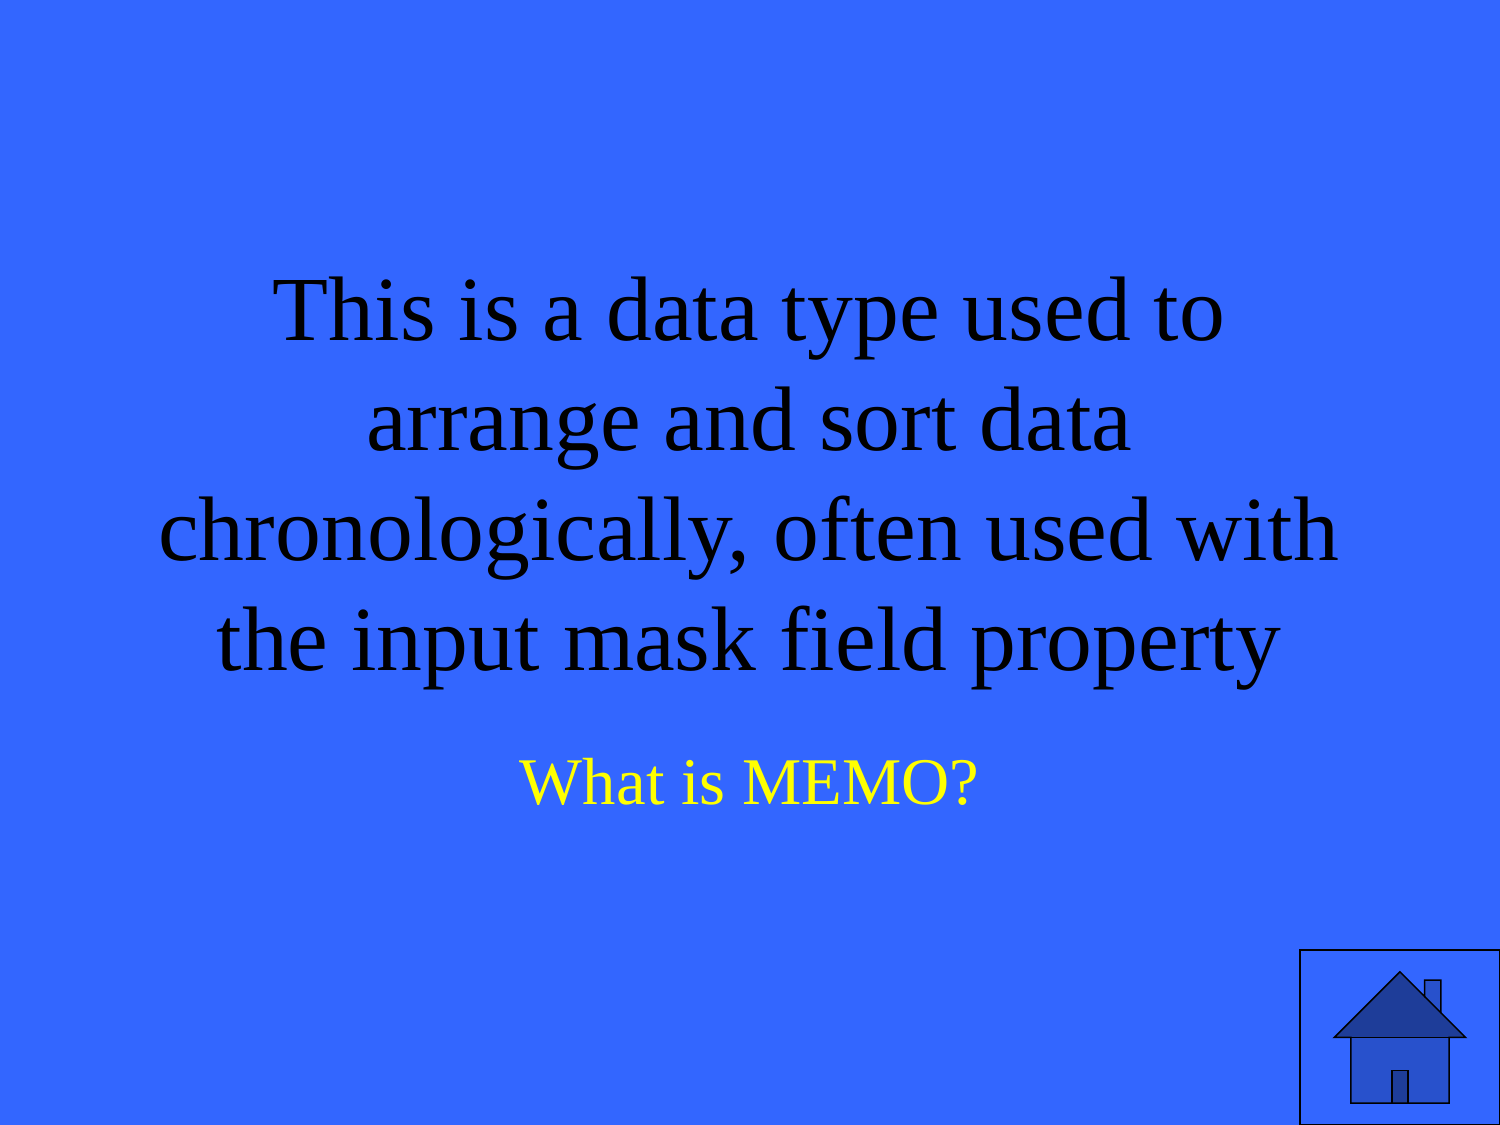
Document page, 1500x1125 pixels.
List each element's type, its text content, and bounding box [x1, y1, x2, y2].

text_box [1299, 950, 1500, 1125]
subtitle What is MEMO? [224, 637, 1276, 926]
title This is a data type used to arrange and sort data chronologically, often used with the input mask field property [112, 374, 1388, 563]
